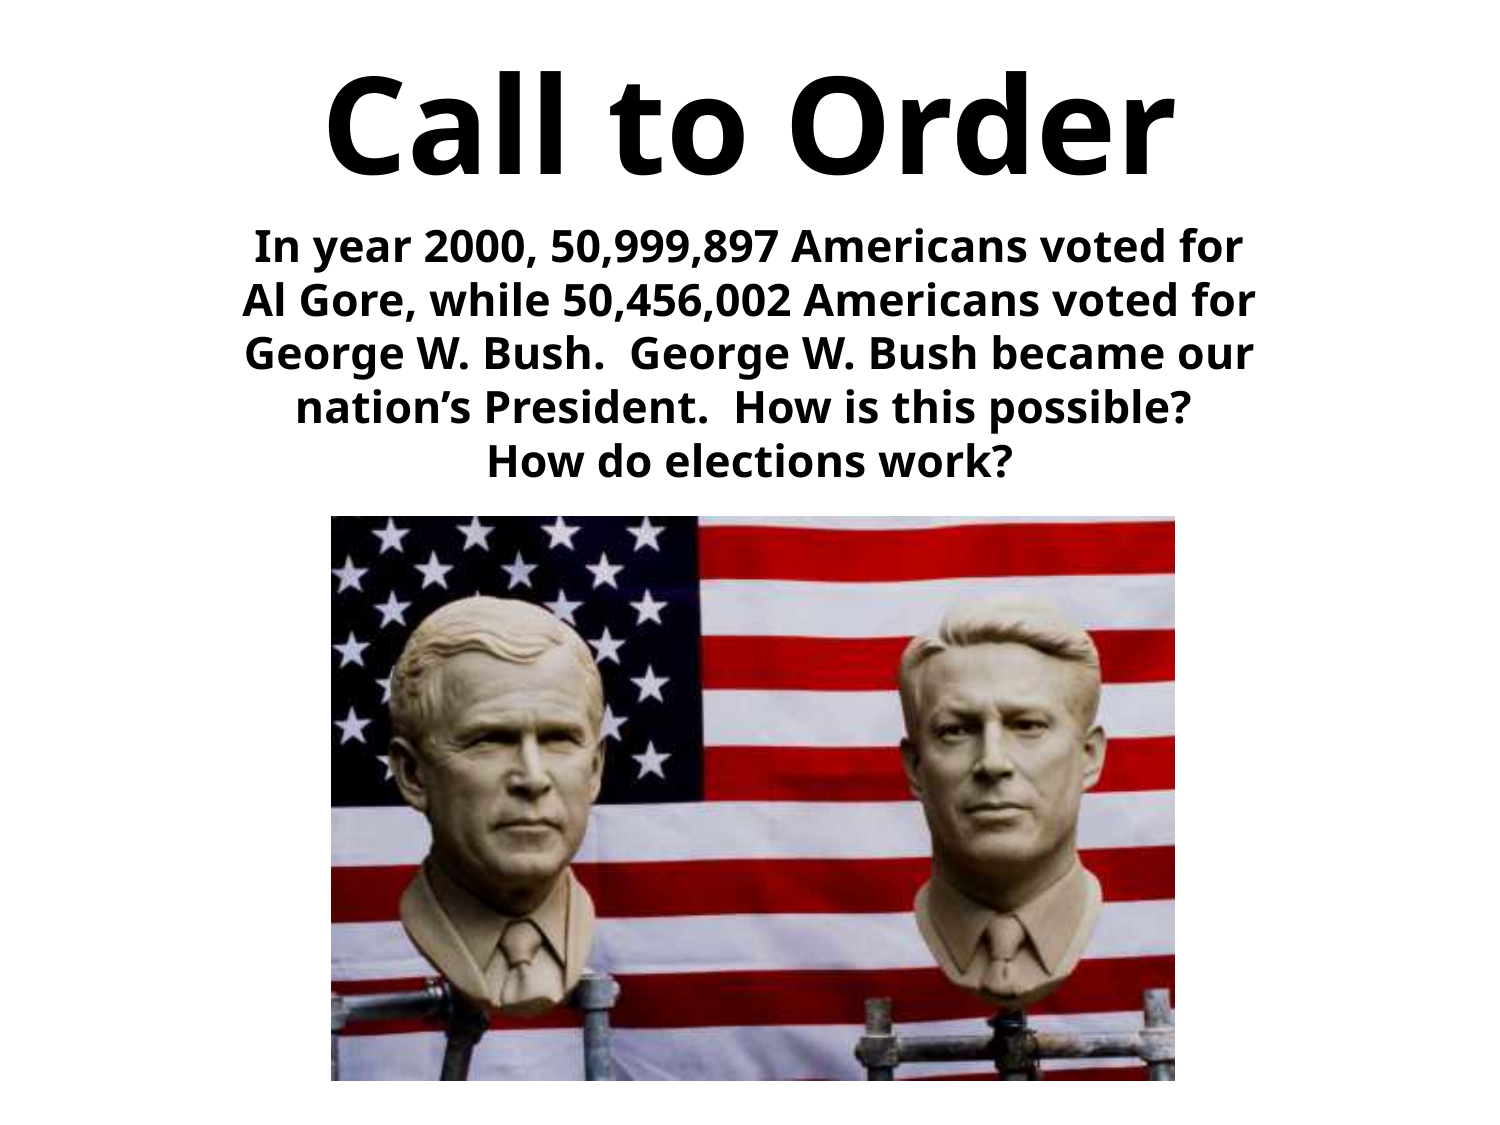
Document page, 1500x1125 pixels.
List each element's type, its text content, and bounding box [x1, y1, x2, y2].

subtitle In year 2000, 50,999,897 Americans voted for Al Gore, while 50,456,002 Americans voted for George W. Bush. George W. Bush became our nation’s President. How is this possible? How do elections work? [225, 210, 1275, 498]
title Call to Order [112, 0, 1388, 242]
picture [331, 516, 1175, 1082]
